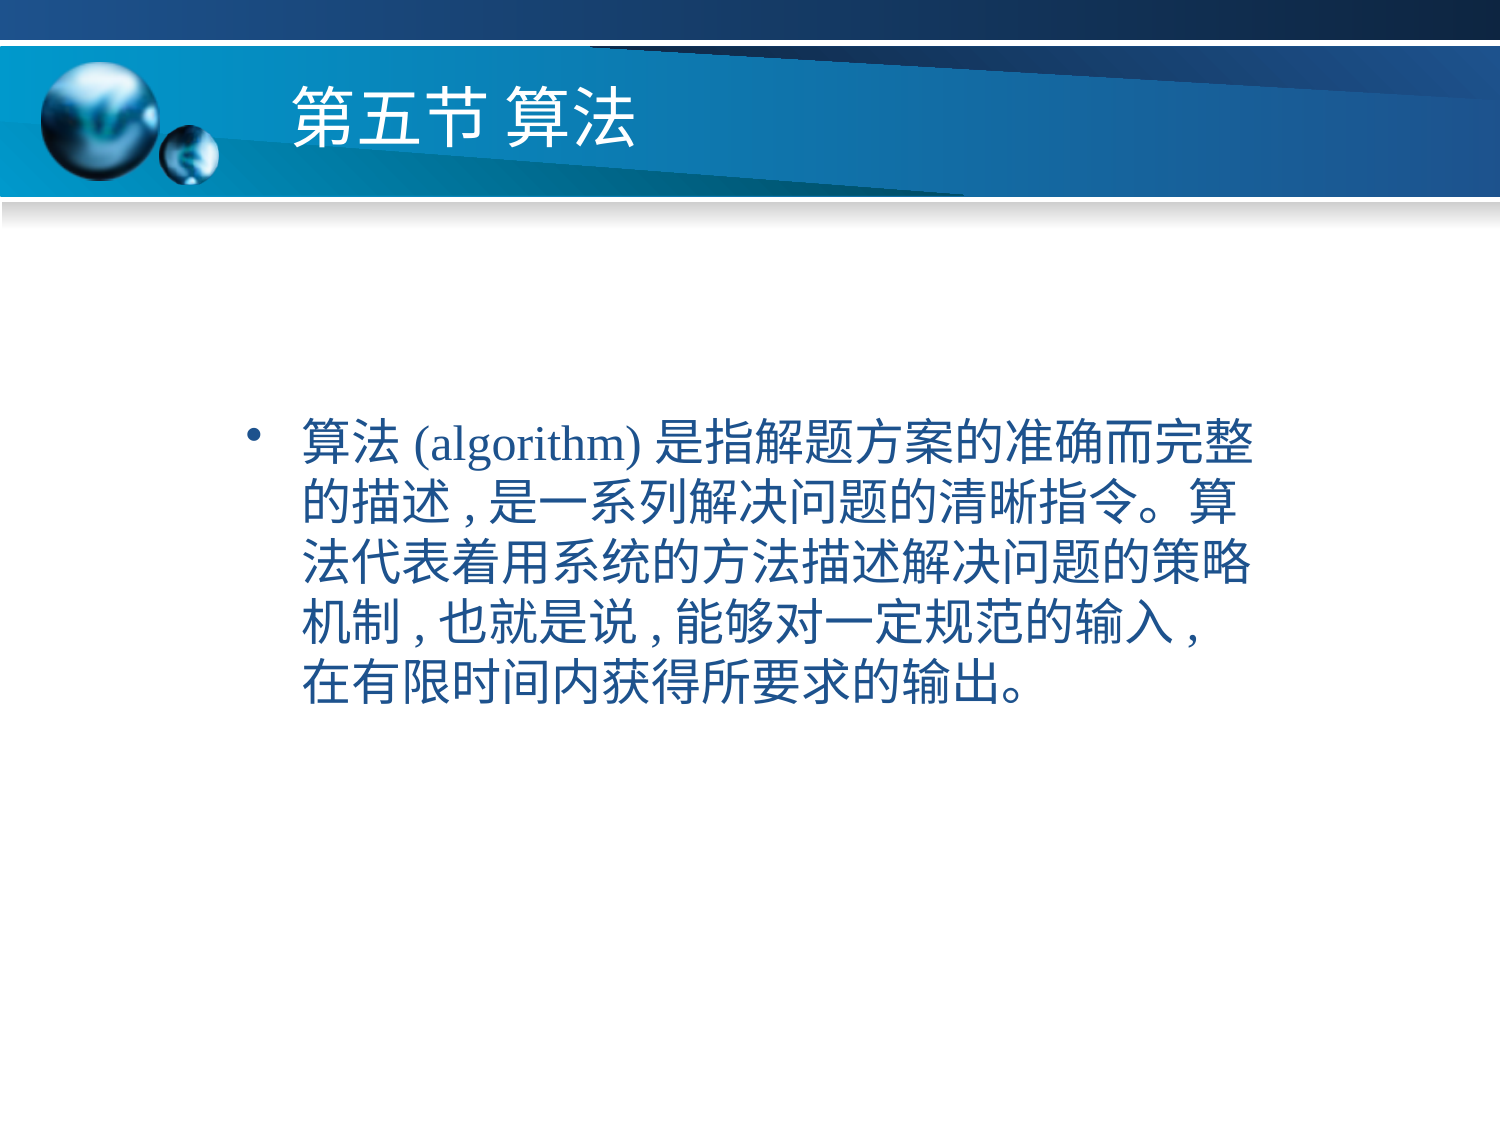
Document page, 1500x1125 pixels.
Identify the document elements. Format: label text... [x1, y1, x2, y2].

text_box 算法(algorithm)是指解题方案的准确而完整的描述,是一系列解决问题的清晰指令。算法代表着用系统的方法描述解决问题的策略机制,也就是说,能够对一定规范的输入,在有限时间内获得所要求的输出。 [230, 403, 1270, 719]
picture [42, 63, 159, 180]
title 第五节 算法 [274, 44, 1363, 188]
picture [160, 126, 218, 184]
